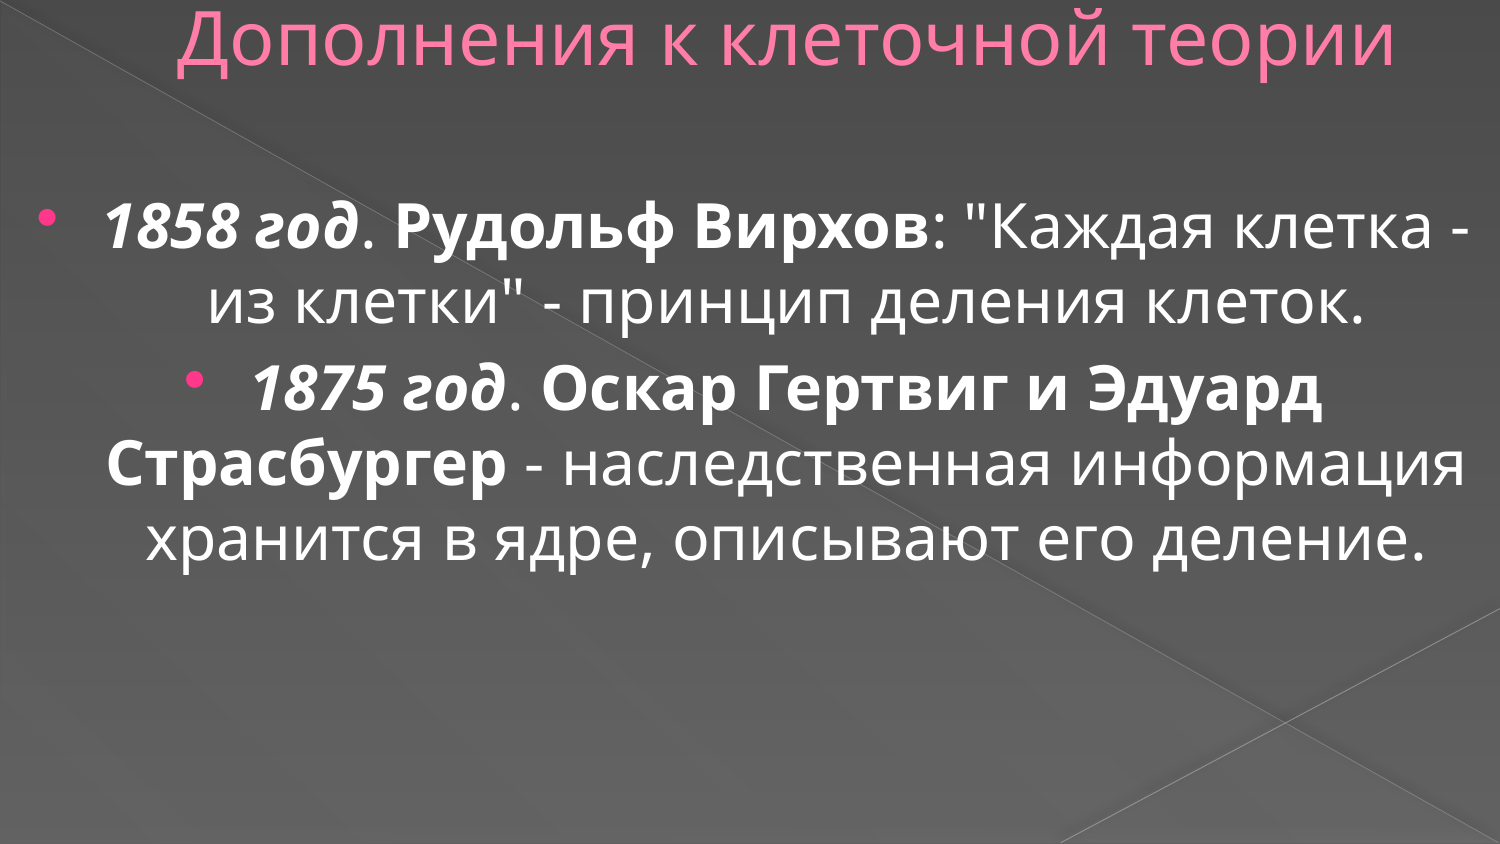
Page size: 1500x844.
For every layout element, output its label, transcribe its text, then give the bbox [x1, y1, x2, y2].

title Дополнения к клеточной теории [0, 0, 1500, 91]
list 1858 год. Рудольф Вирхов: "Каждая клетка - из клетки" - принцип деления клеток. 1875 год. Оскар Гертвиг и Эдуард Страсбургер - наследственная информация хранится в ядре, описывают его деление. [0, 91, 1500, 844]
